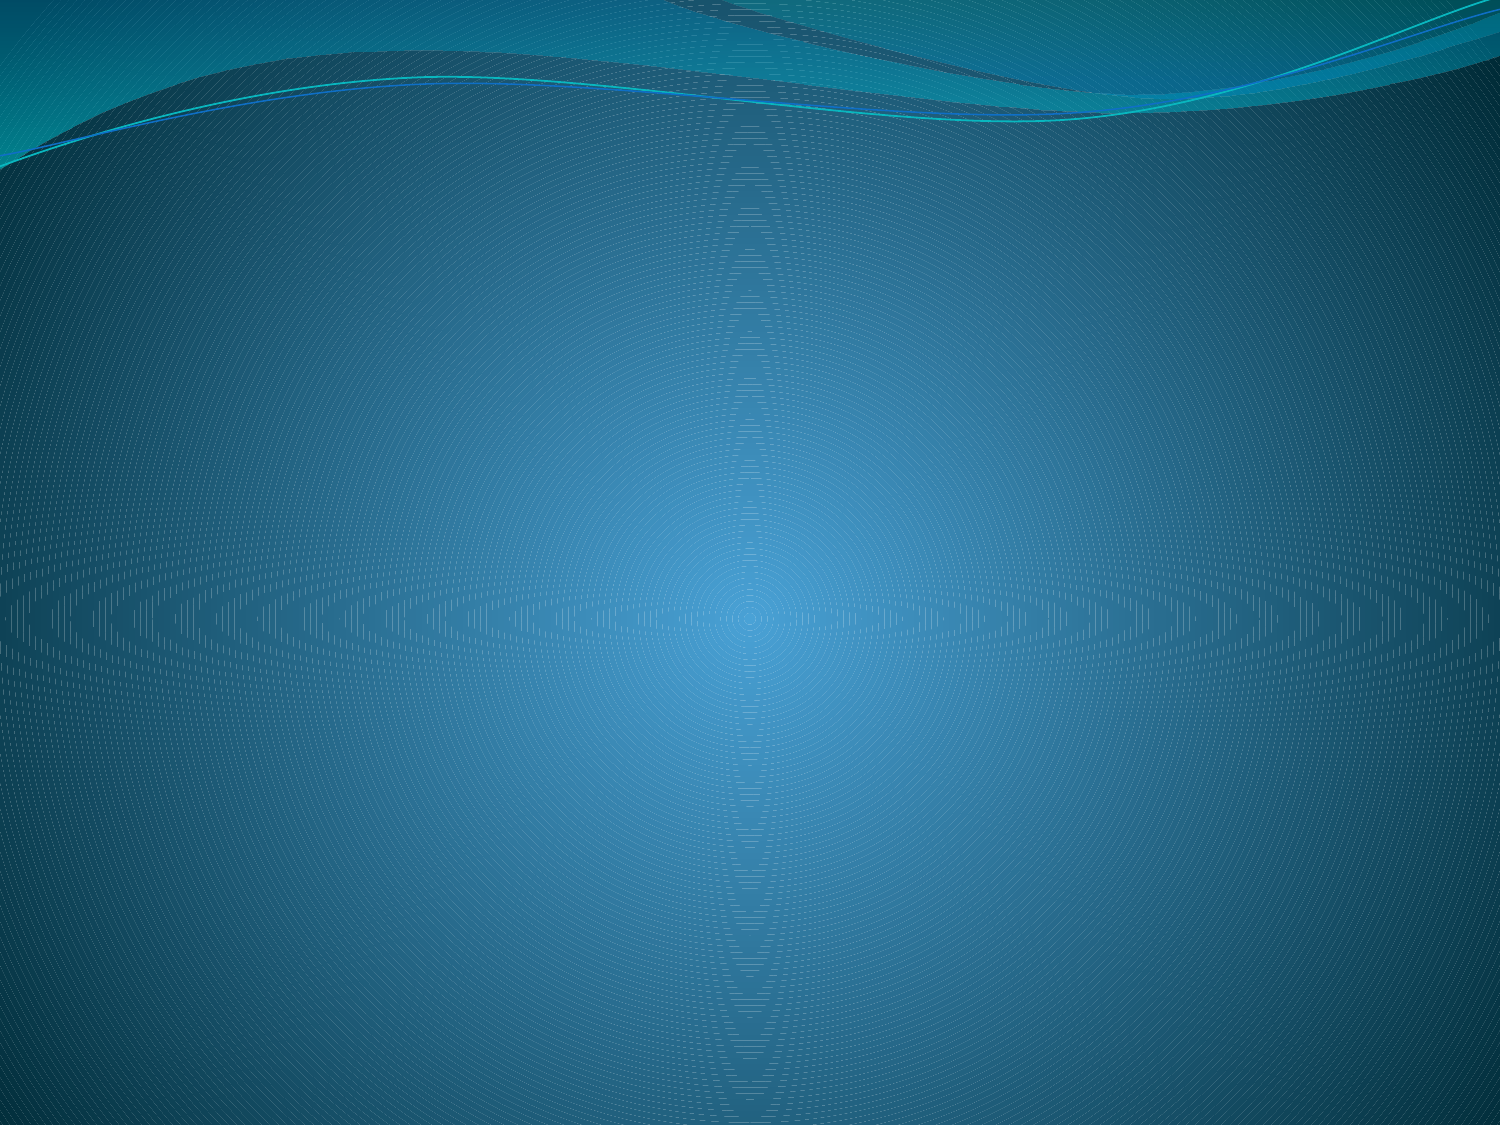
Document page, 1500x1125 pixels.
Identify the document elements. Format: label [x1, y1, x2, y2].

subtitle [87, 87, 1376, 1025]
